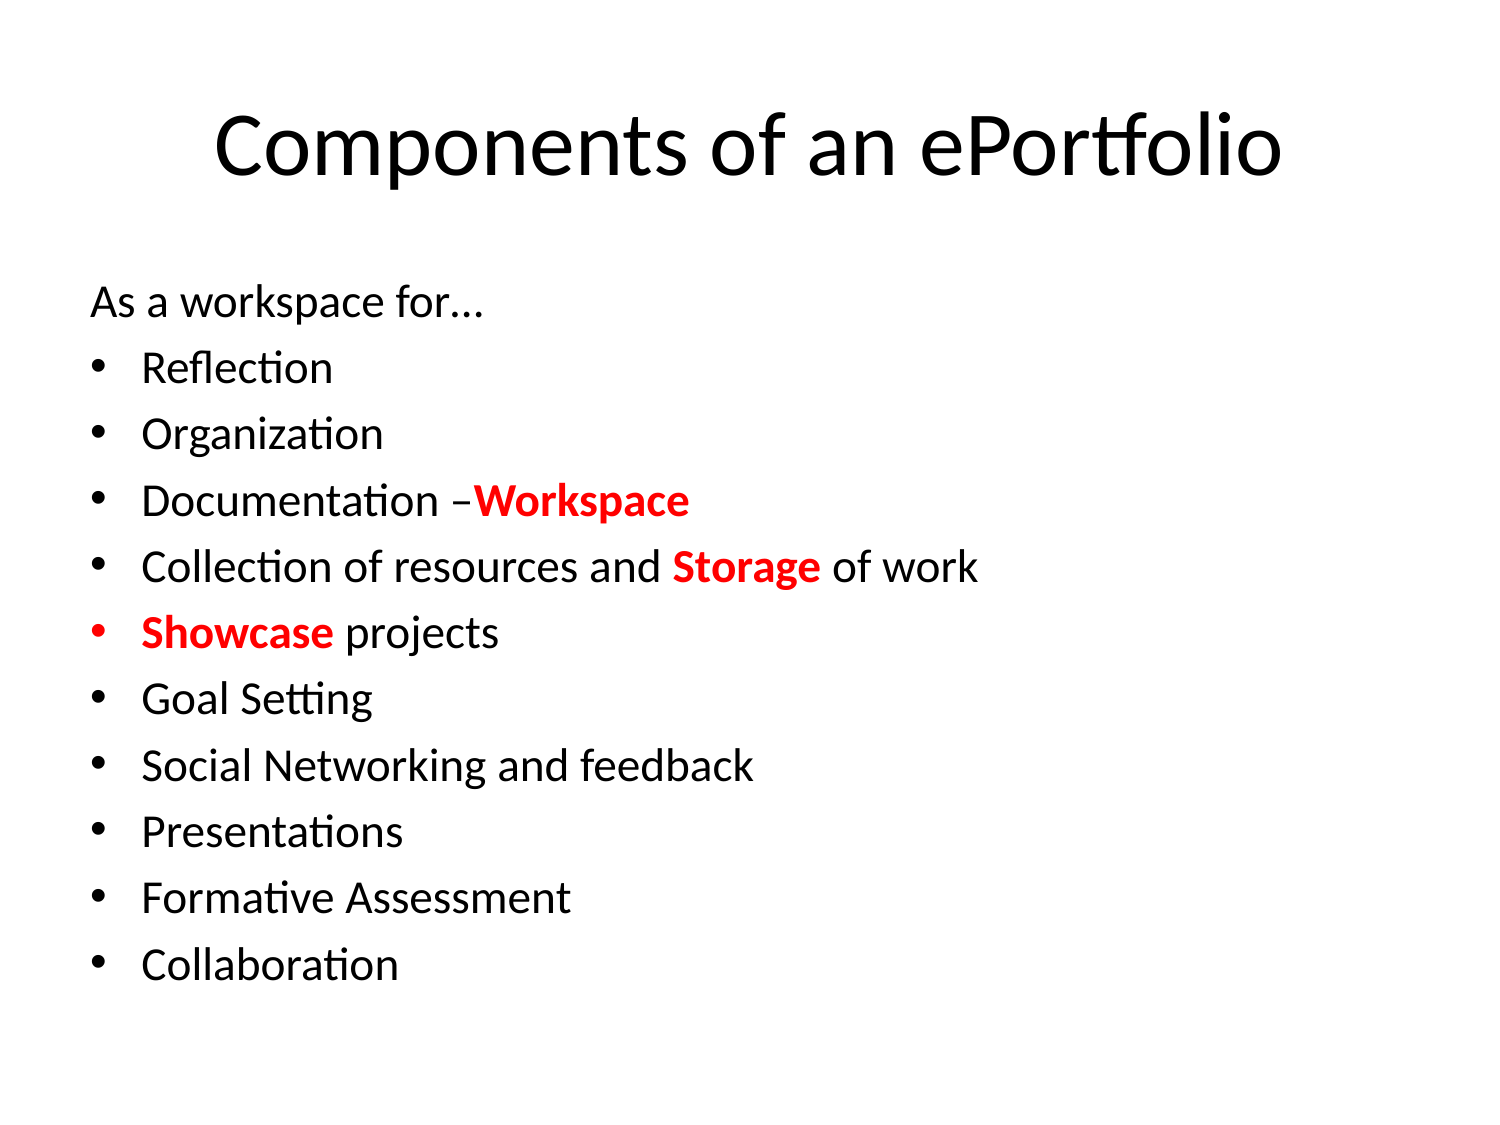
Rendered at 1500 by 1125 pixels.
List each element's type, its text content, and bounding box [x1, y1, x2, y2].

title Components of an ePortfolio [75, 45, 1425, 233]
list As a workspace for… Reflection Organization Documentation –Workspace Collection of resources and Storage of work Showcase projects Goal Setting Social Networking and feedback Presentations Formative Assessment Collaboration [75, 262, 1425, 1005]
